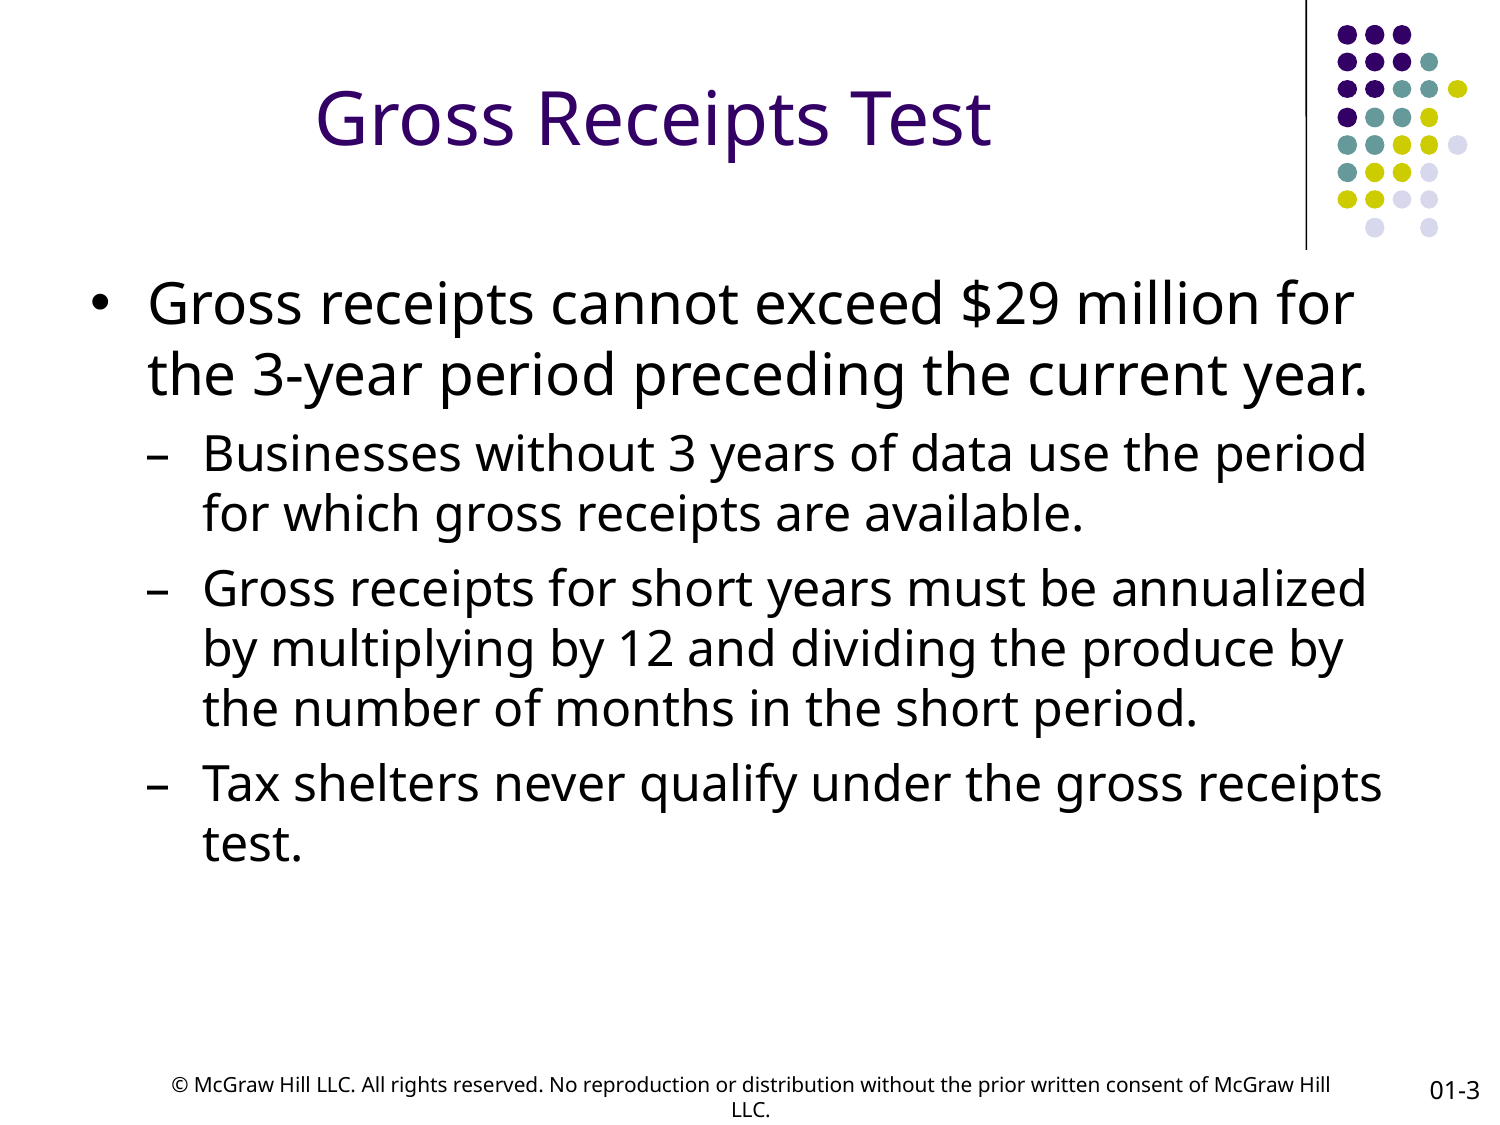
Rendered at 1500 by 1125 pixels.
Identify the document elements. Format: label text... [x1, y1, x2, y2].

slide_number 01-3 [1345, 1061, 1496, 1122]
list Gross receipts cannot exceed $29 million for the 3-year period preceding the current year. Businesses without 3 years of data use the period for which gross receipts are available. Gross receipts for short years must be annualized by multiplying by 12 and dividing the produce by the number of months in the short period. Tax shelters never qualify under the gross receipts test. [75, 259, 1425, 1062]
title Gross Receipts Test [32, 8, 1275, 234]
